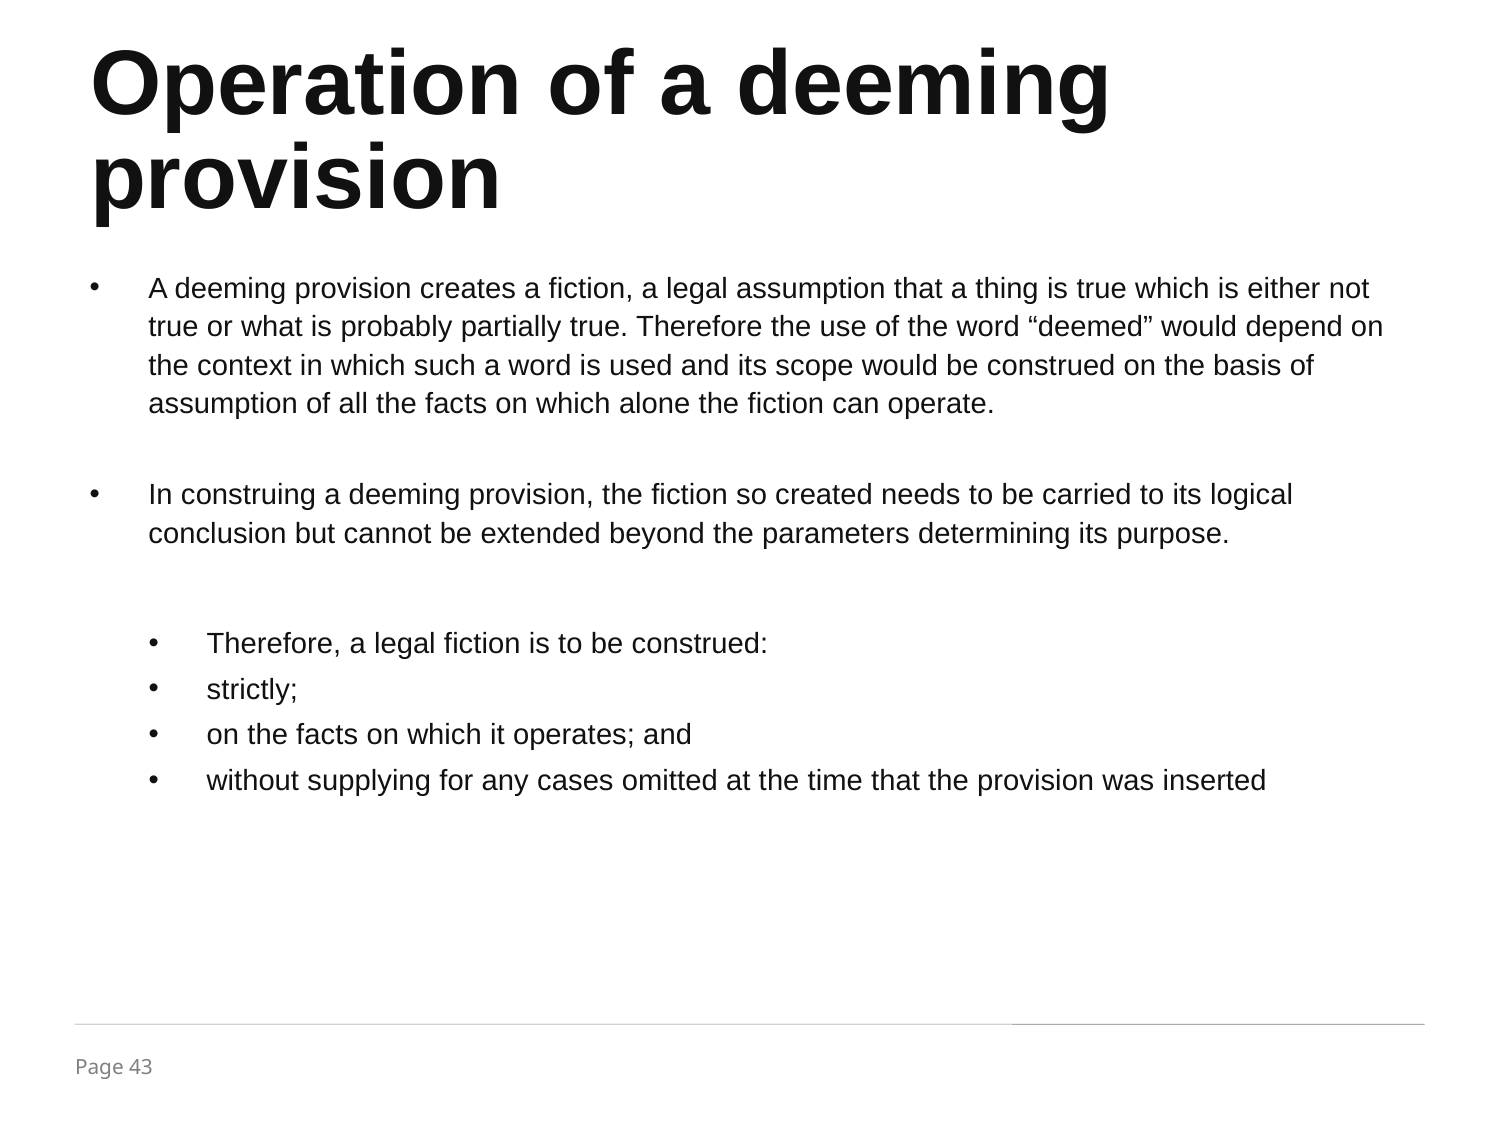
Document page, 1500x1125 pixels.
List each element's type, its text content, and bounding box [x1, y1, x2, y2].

title Operation of a deeming provision [75, 32, 1426, 175]
list A deeming provision creates a fiction, a legal assumption that a thing is true which is either not true or what is probably partially true. Therefore the use of the word “deemed” would depend on the context in which such a word is used and its scope would be construed on the basis of assumption of all the facts on which alone the fiction can operate. In construing a deeming provision, the fiction so created needs to be carried to its logical conclusion but cannot be extended beyond the parameters determining its purpose. Therefore, a legal fiction is to be construed: strictly; on the facts on which it operates; and without supplying for any cases omitted at the time that the provision was inserted [74, 258, 1426, 1000]
